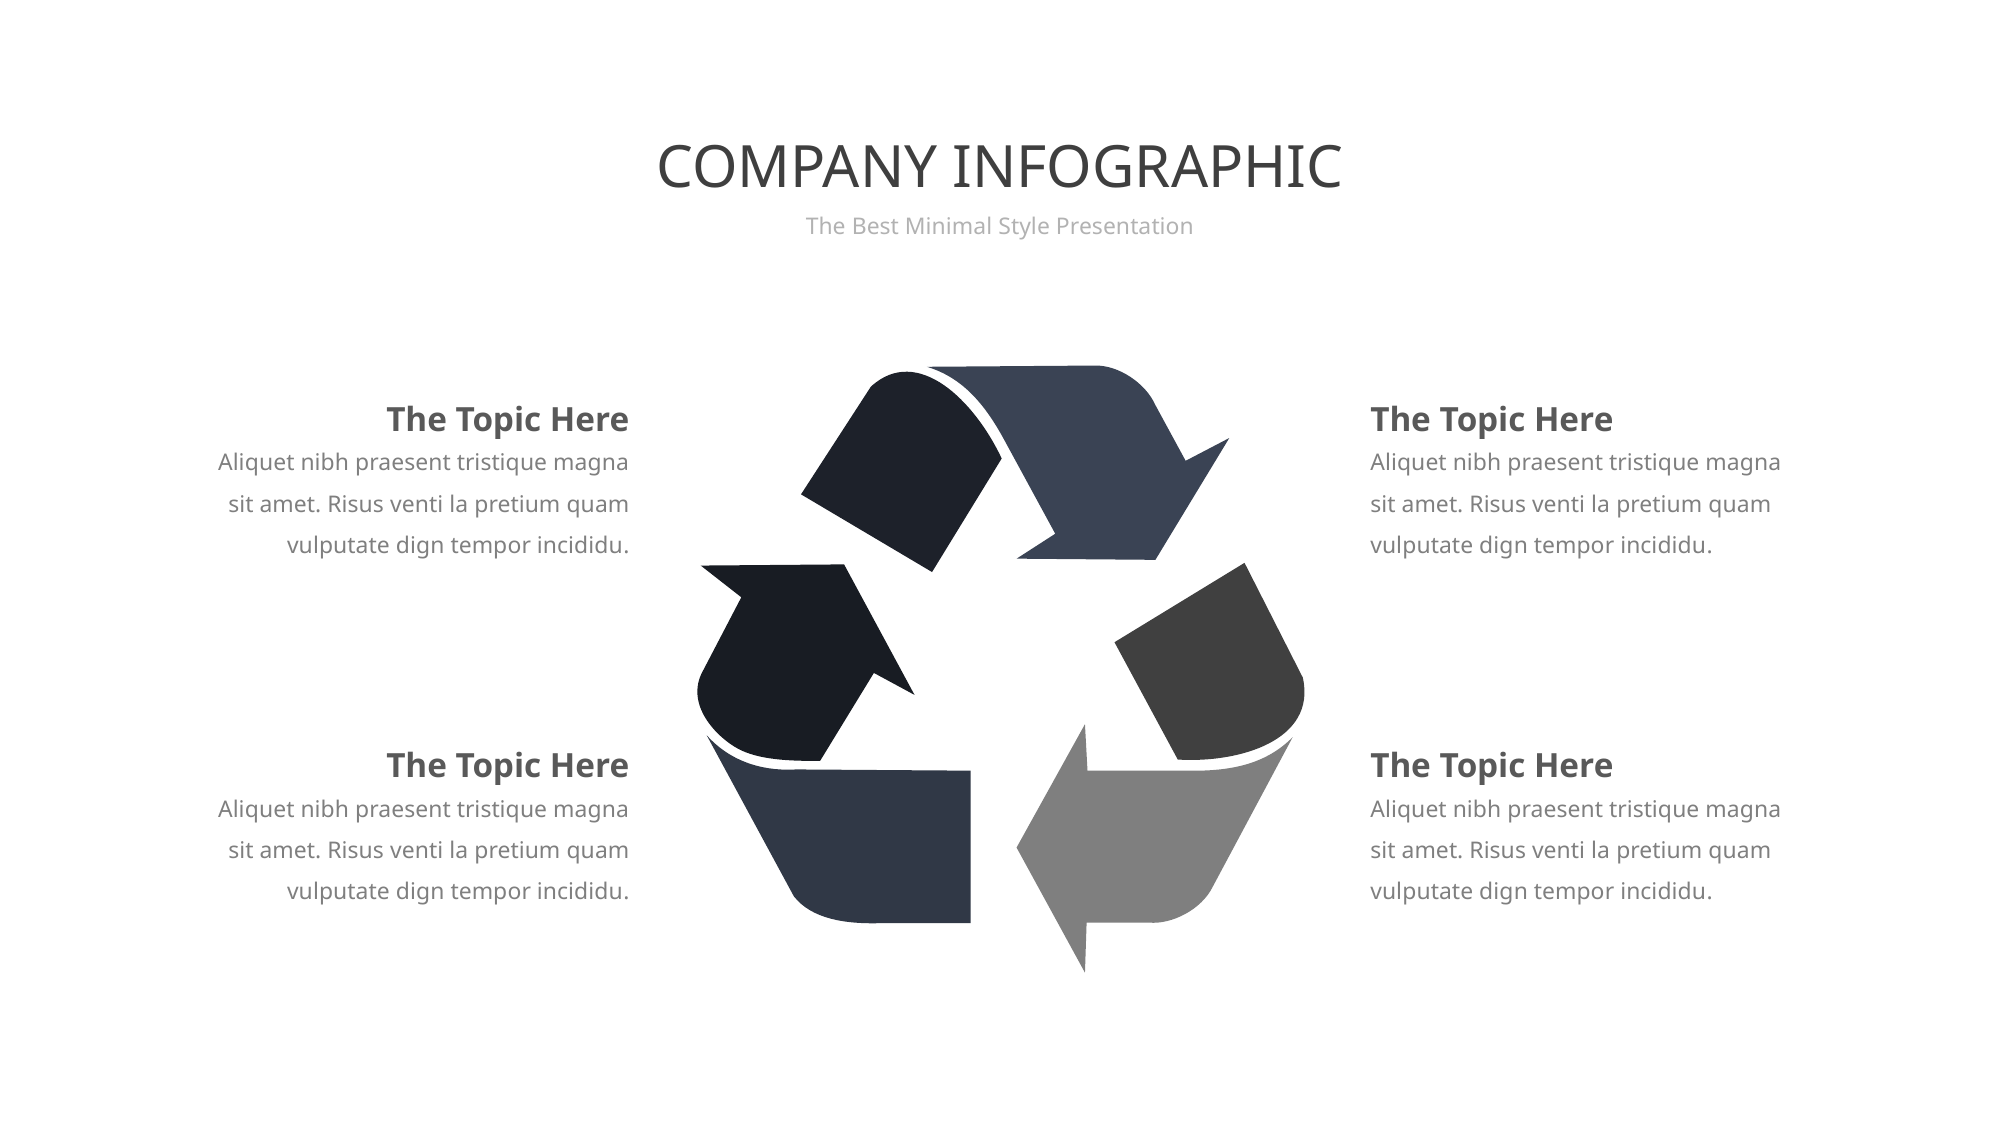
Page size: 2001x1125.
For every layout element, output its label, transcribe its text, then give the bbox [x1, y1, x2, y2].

text_box The Topic Here [273, 717, 645, 792]
text_box [1114, 562, 1305, 760]
text_box COMPANY INFOGRAPHIC [521, 121, 1479, 207]
text_box The Best Minimal Style Presentation [790, 204, 1210, 247]
text_box The Topic Here [273, 371, 645, 446]
text_box [697, 564, 915, 761]
text_box Aliquet nibh praesent tristique magna sit amet. Risus venti la pretium quam vulputate dign tempor incididu. [188, 773, 645, 912]
text_box Aliquet nibh praesent tristique magna sit amet. Risus venti la pretium quam vulputate dign tempor incididu. [1355, 426, 1812, 566]
text_box Aliquet nibh praesent tristique magna sit amet. Risus venti la pretium quam vulputate dign tempor incididu. [1355, 773, 1812, 912]
text_box [926, 365, 1230, 560]
text_box [801, 371, 1002, 573]
text_box The Topic Here [1355, 371, 1727, 446]
text_box The Topic Here [1355, 717, 1727, 792]
text_box Aliquet nibh praesent tristique magna sit amet. Risus venti la pretium quam vulputate dign tempor incididu. [188, 426, 645, 566]
text_box [1016, 724, 1293, 973]
text_box [706, 735, 971, 924]
